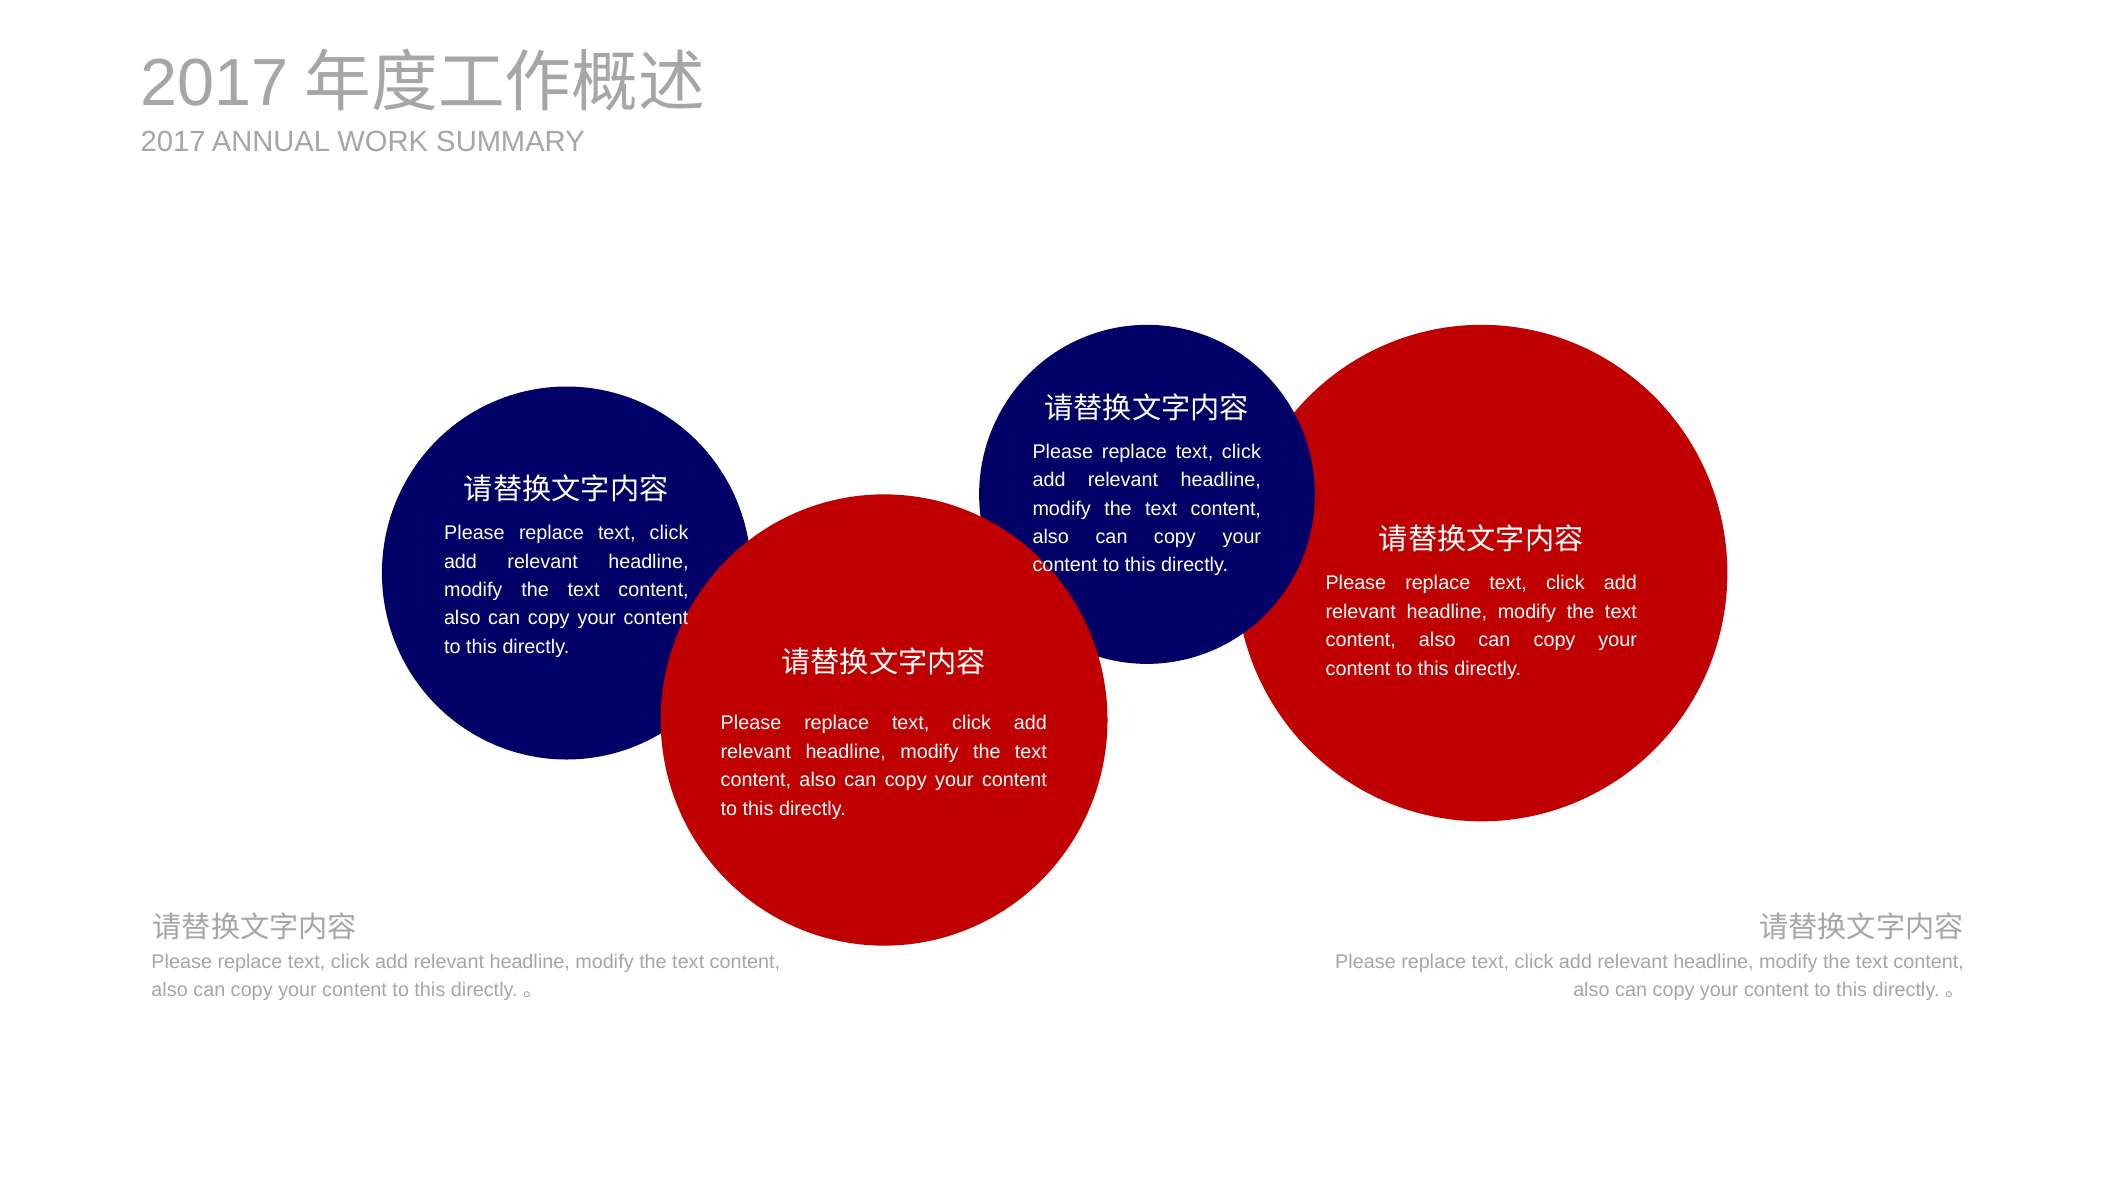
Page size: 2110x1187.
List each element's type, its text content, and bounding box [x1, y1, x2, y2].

text_box [1027, 323, 1267, 374]
text_box 请替换文字内容 [1744, 893, 1979, 936]
text_box [1242, 323, 1729, 823]
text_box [429, 456, 704, 665]
text_box [659, 493, 1109, 947]
text_box [1064, 385, 1316, 665]
text_box [380, 385, 750, 761]
text_box [978, 385, 1017, 536]
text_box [705, 628, 1063, 826]
text_box 2017 ANNUAL WORK SUMMARY [140, 122, 602, 158]
text_box 请替换文字内容 [137, 893, 373, 936]
text_box Please replace text, click add relevant headline, modify the text content, also can copy your content to this directly.。 [136, 936, 831, 1009]
text_box 2017年度工作概述 [140, 38, 789, 119]
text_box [1310, 506, 1653, 686]
text_box Please replace text, click add relevant headline, modify the text content, also can copy your content to this directly.。 [1285, 936, 1980, 1009]
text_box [1017, 374, 1277, 583]
